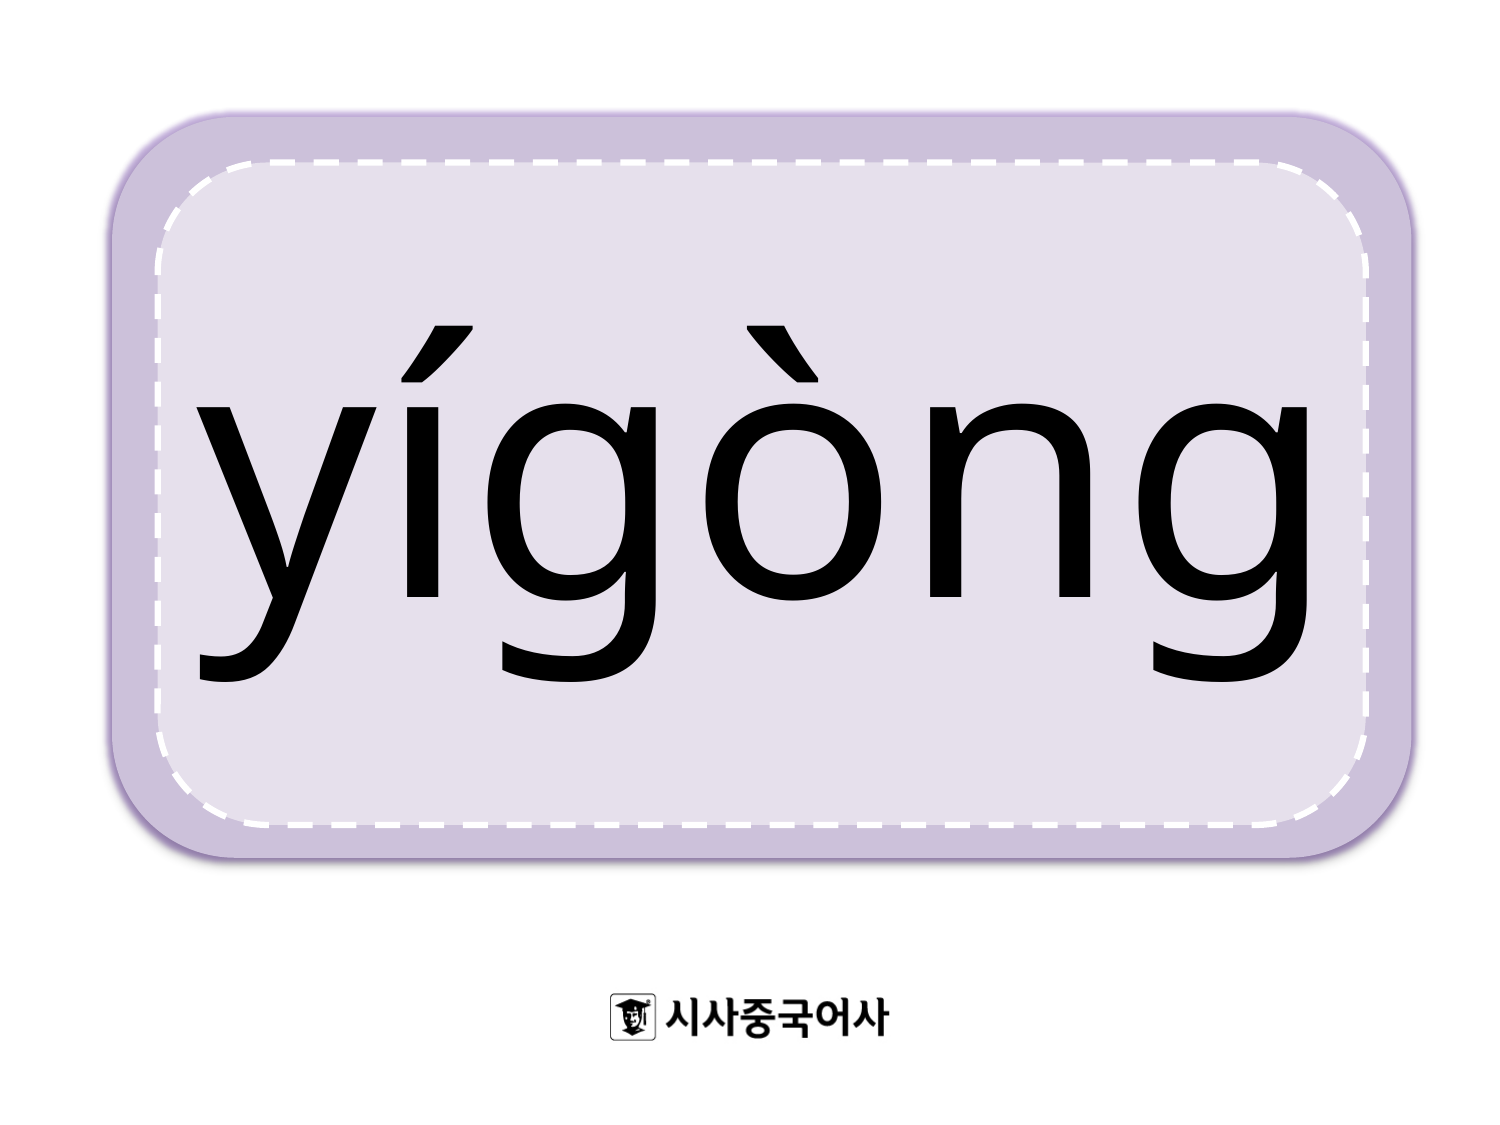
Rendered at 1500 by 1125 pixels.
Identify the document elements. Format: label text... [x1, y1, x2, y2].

text_box yígòng [162, 124, 1371, 787]
picture [602, 987, 898, 1047]
